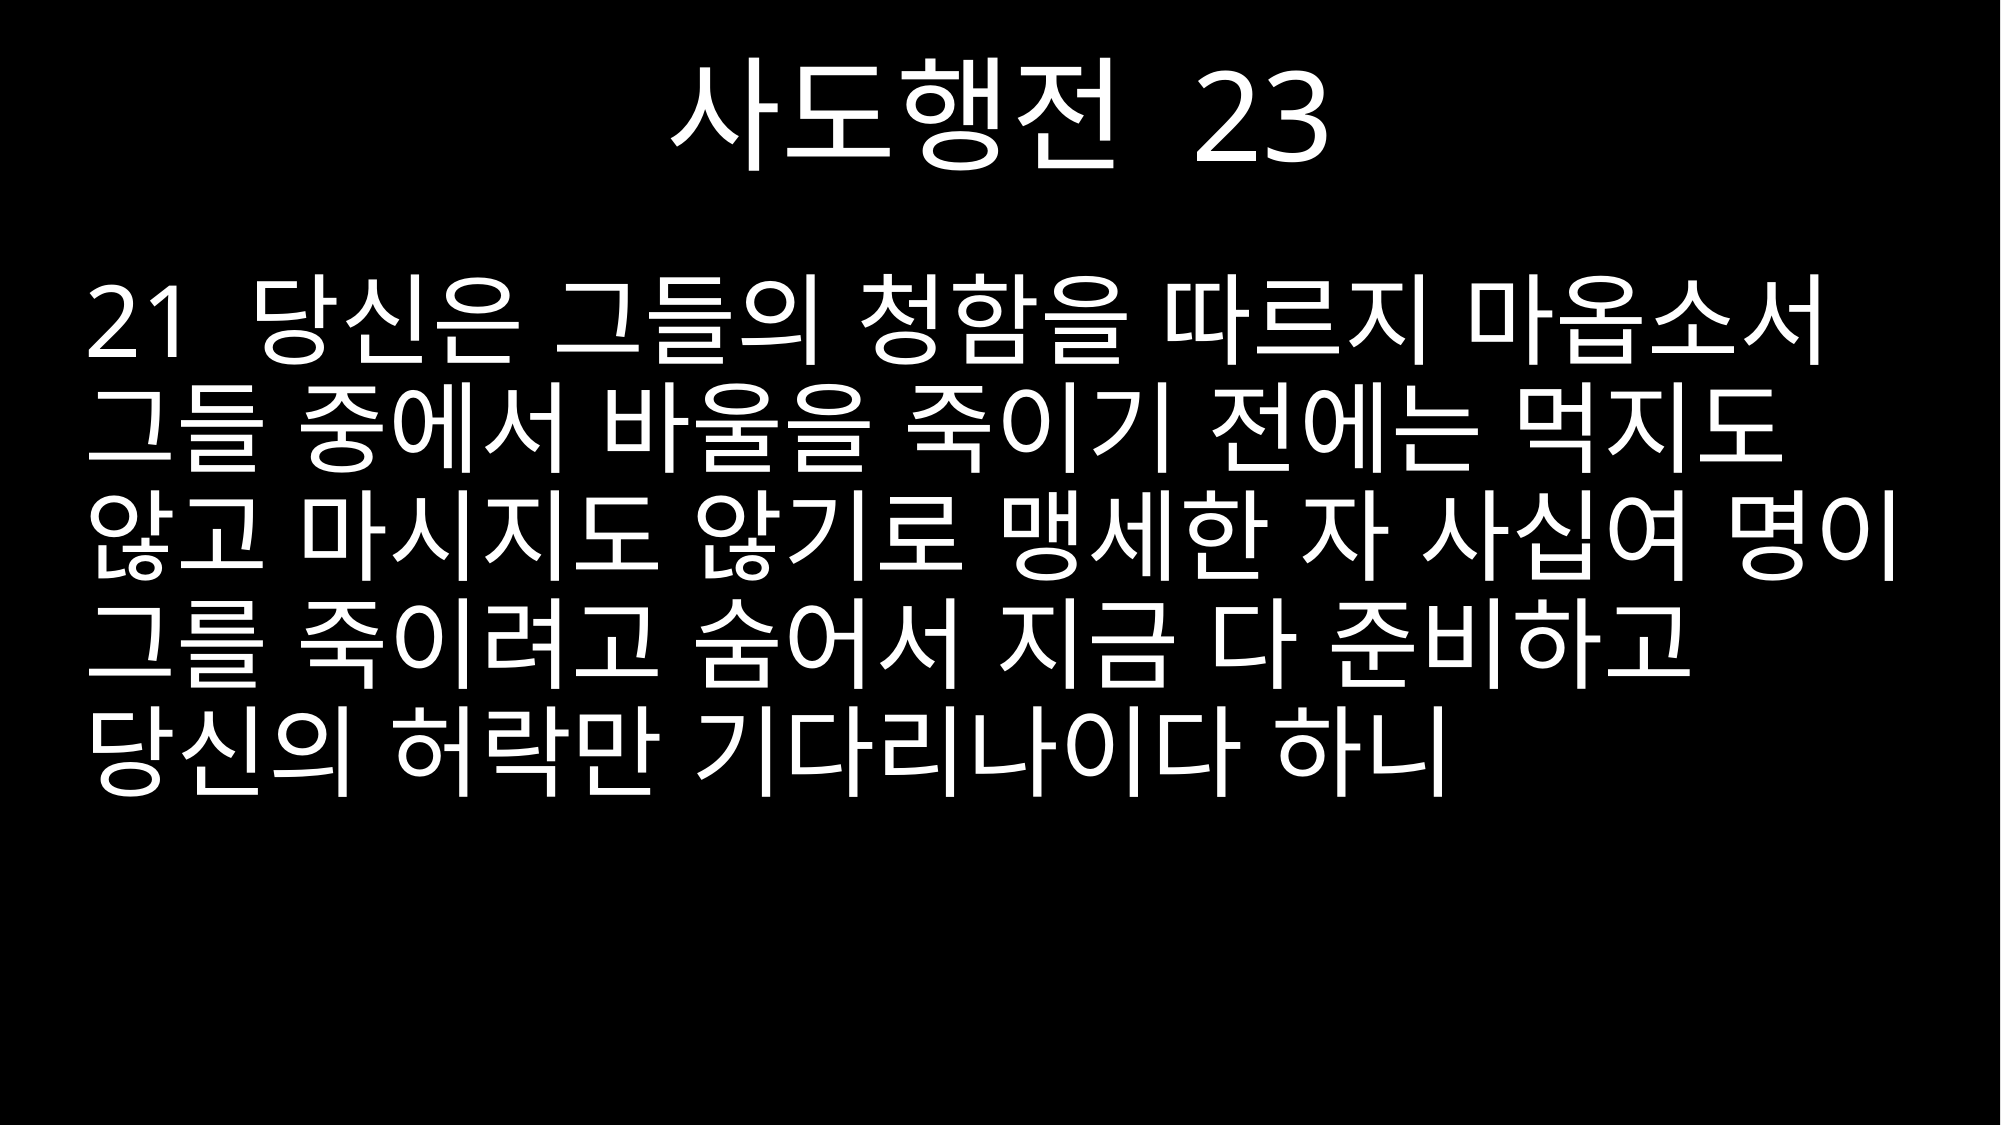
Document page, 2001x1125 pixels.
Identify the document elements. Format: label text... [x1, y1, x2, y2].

list 21 당신은 그들의 청함을 따르지 마옵소서 그들 중에서 바울을 죽이기 전에는 먹지도 않고 마시지도 않기로 맹세한 자 사십여 명이 그를 죽이려고 숨어서 지금 다 준비하고 당신의 허락만 기다리나이다 하니 [69, 263, 1953, 423]
picture [0, 0, 2001, 1125]
footer 사도행전 23 [0, 32, 2000, 192]
